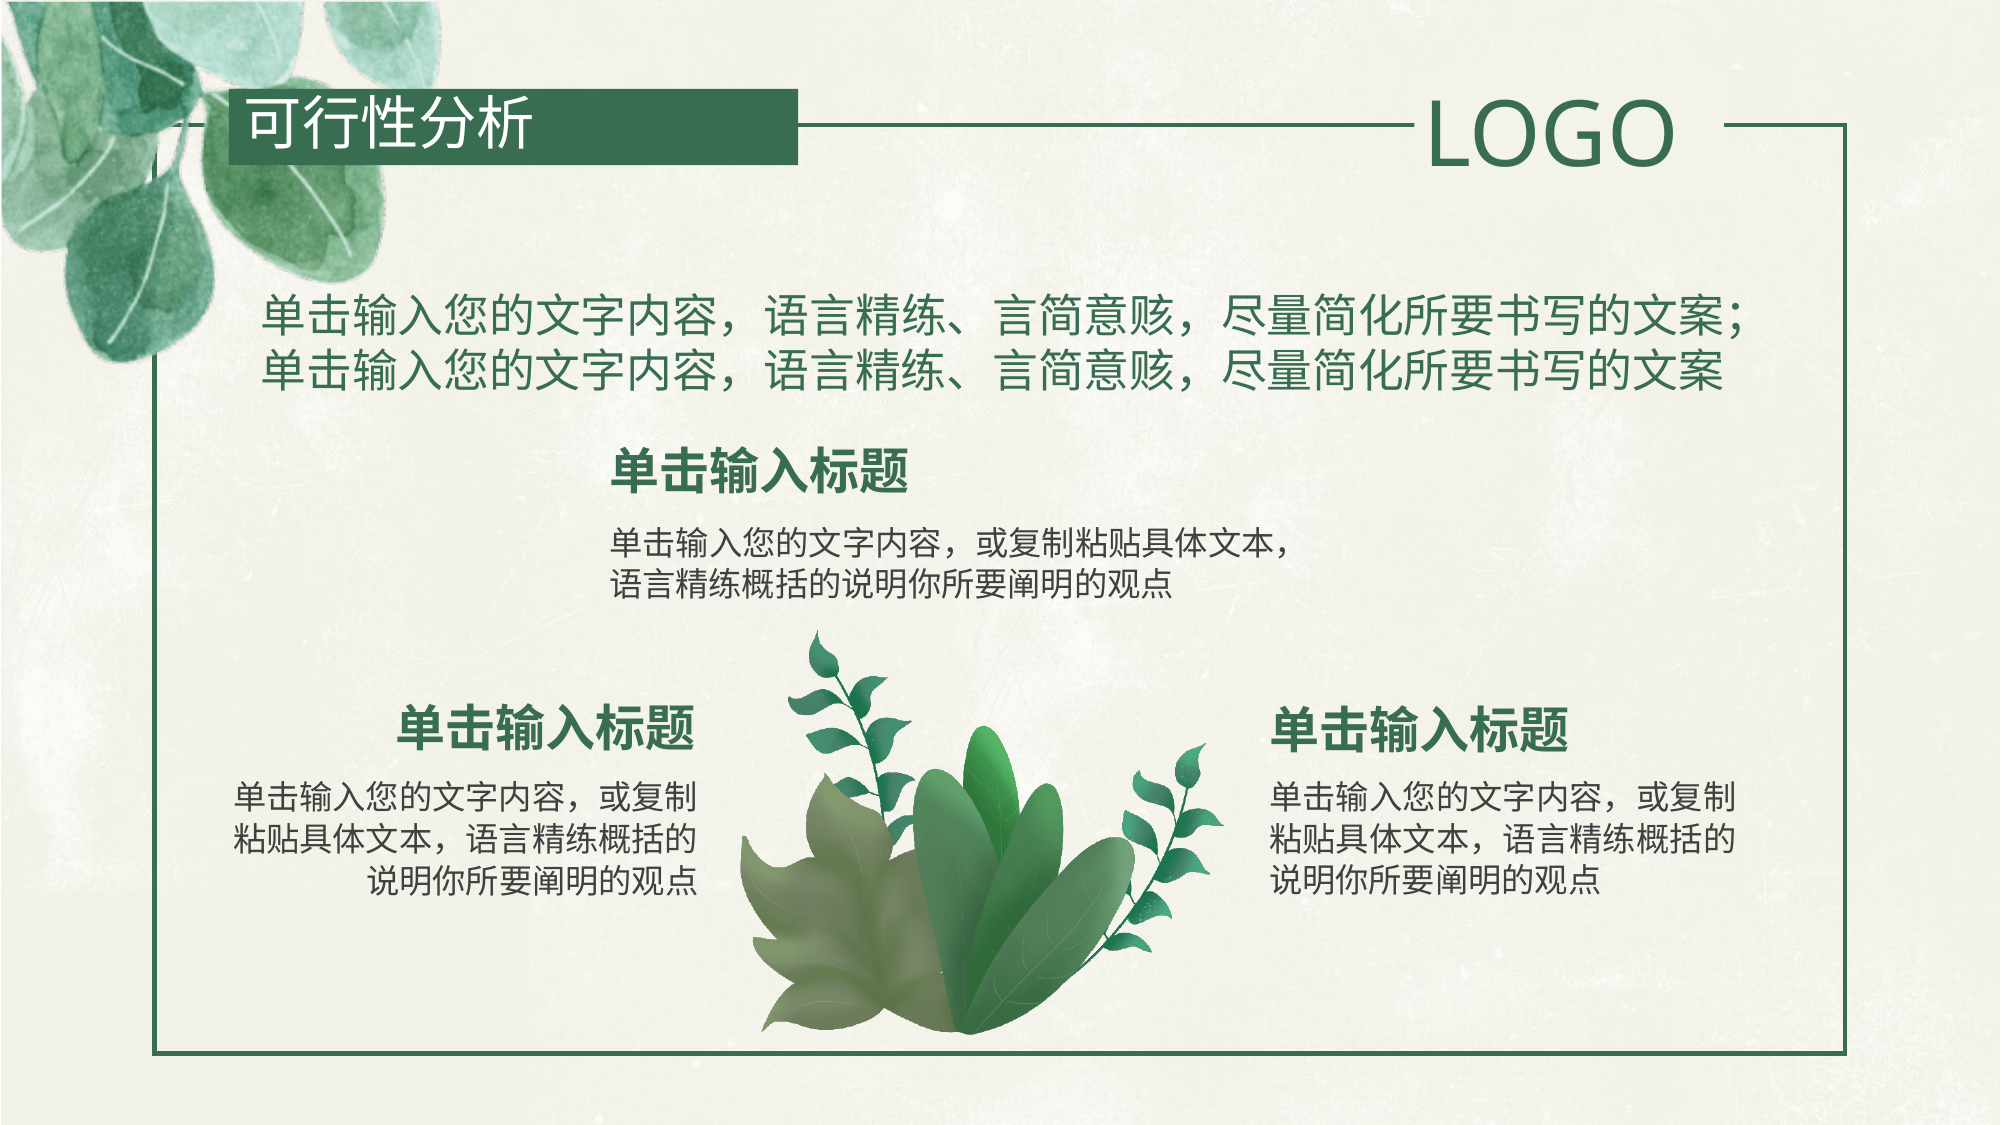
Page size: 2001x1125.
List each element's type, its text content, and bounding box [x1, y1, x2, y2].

text_box 单击输入标题 [1291, 694, 1740, 762]
text_box 单击输入您的文字内容，语言精练、言简意赅，尽量简化所要书写的文案；单击输入您的文字内容，语言精练、言简意赅，尽量简化所要书写的文案 [260, 286, 1771, 397]
text_box 单击输入您的文字内容，或复制粘贴具体文本，语言精练概括的说明你所要阐明的观点 [1291, 774, 1737, 900]
text_box 单击输入您的文字内容，或复制粘贴具体文本，语言精练概括的说明你所要阐明的观点 [609, 520, 1309, 604]
title 可行性分析 [228, 88, 800, 164]
text_box 单击输入标题 [395, 693, 637, 761]
text_box 单击输入标题 [609, 436, 1313, 504]
text_box 单击输入您的文字内容，或复制粘贴具体文本，语言精练概括的说明你所要阐明的观点 [213, 774, 637, 900]
picture [1, 0, 2000, 1125]
